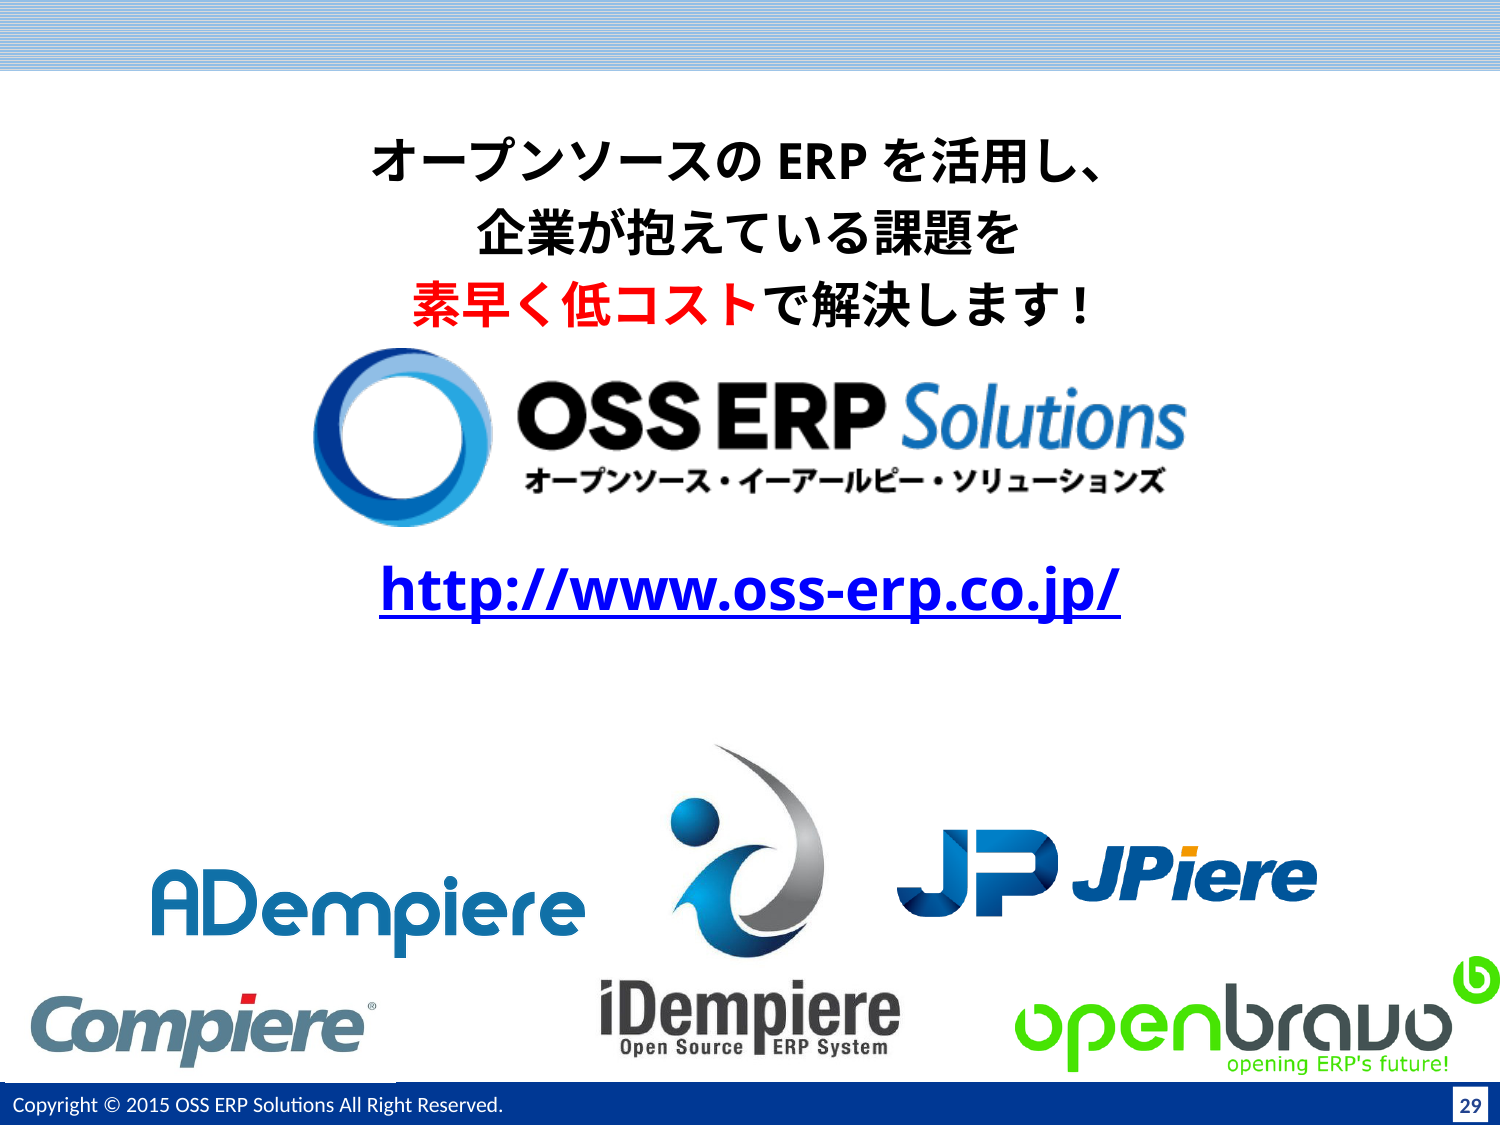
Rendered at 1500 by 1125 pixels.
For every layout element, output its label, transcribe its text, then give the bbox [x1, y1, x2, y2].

text_box http://www.oss-erp.co.jp/ [181, 549, 1319, 635]
text_box [0, 0, 1500, 71]
text_box オープンソースのERPを活用し、 企業が抱えている課題を 素早く低コストで解決します! [159, 105, 1341, 347]
picture [1014, 956, 1500, 1075]
picture [5, 972, 396, 1083]
picture [312, 348, 1187, 528]
picture [152, 725, 1318, 1076]
